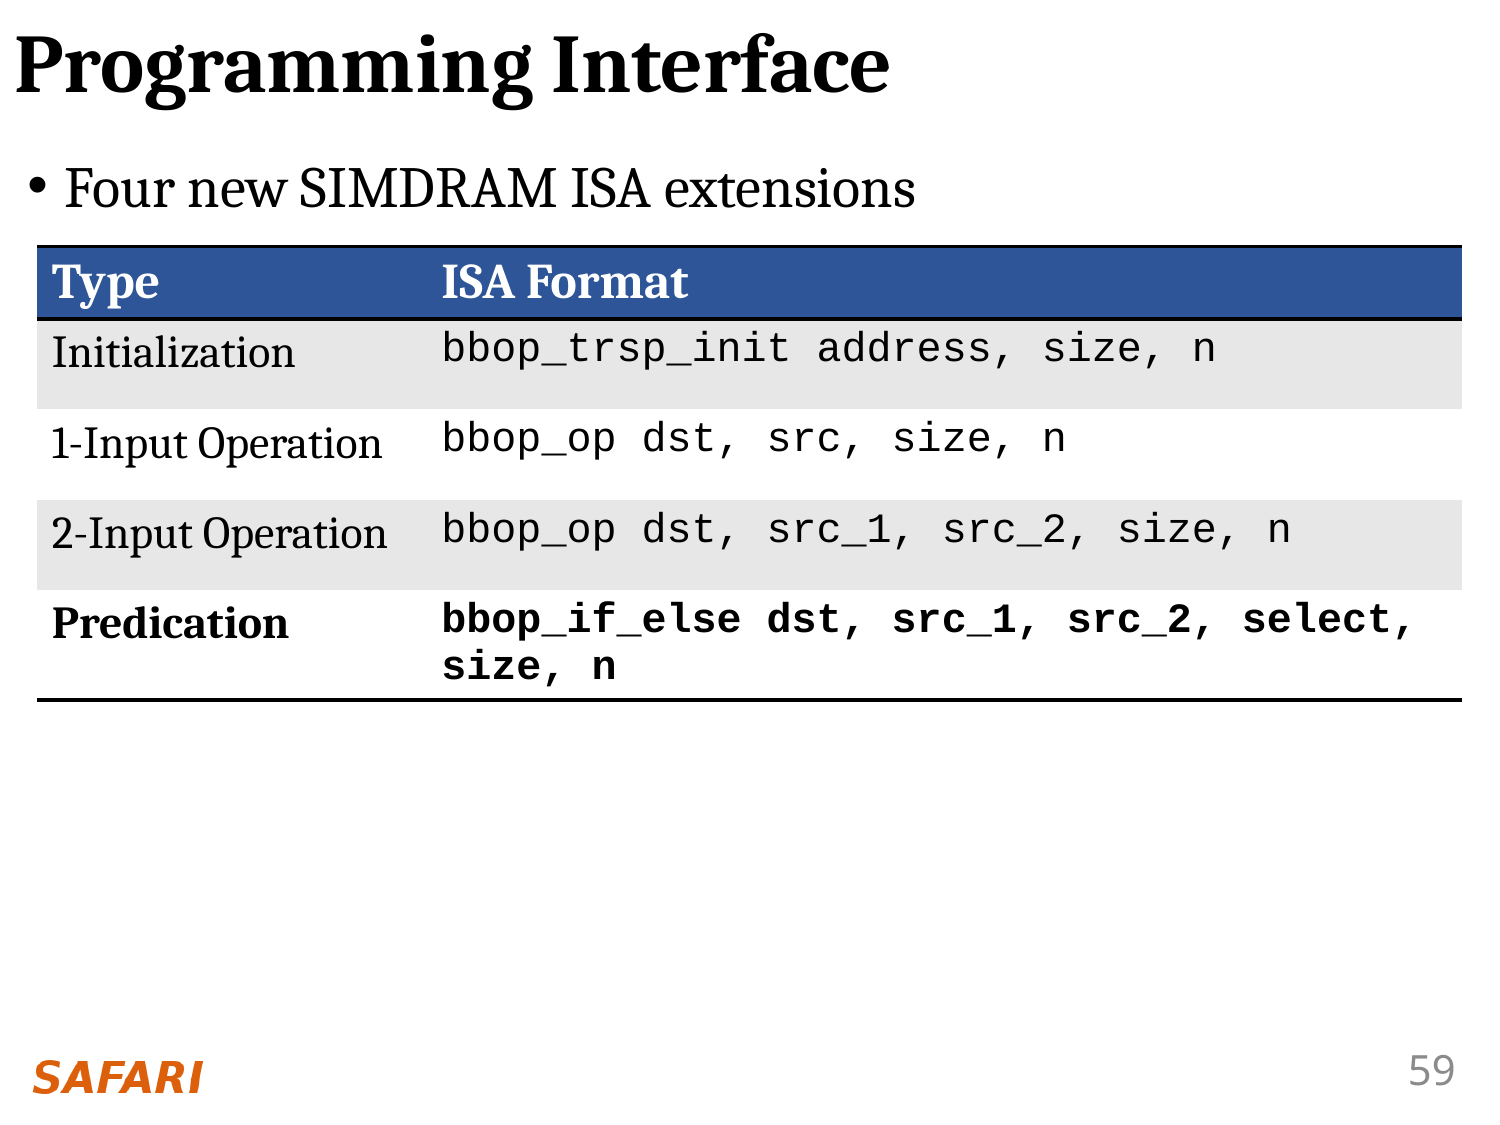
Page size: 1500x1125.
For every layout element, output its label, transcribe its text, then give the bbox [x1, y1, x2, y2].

table_cell Predication [37, 590, 426, 698]
list Four new SIMDRAM ISA extensions [12, 149, 1487, 1022]
table_header Type [37, 248, 426, 317]
picture [31, 1051, 209, 1104]
table_cell bbop_trsp_init address, size, n [426, 321, 1462, 409]
table_cell bbop_op dst, src_1, src_2, size, n [426, 500, 1462, 590]
table_cell 1-Input Operation [37, 409, 426, 500]
table_cell bbop_if_else dst, src_1, src_2, select, size, n [426, 590, 1462, 698]
title Programming Interface [0, 13, 1475, 135]
table_header ISA Format [426, 248, 1462, 317]
table_cell 2-Input Operation [37, 500, 426, 590]
table_cell Initialization [37, 321, 426, 409]
table_cell bbop_op dst, src, size, n [426, 409, 1462, 500]
